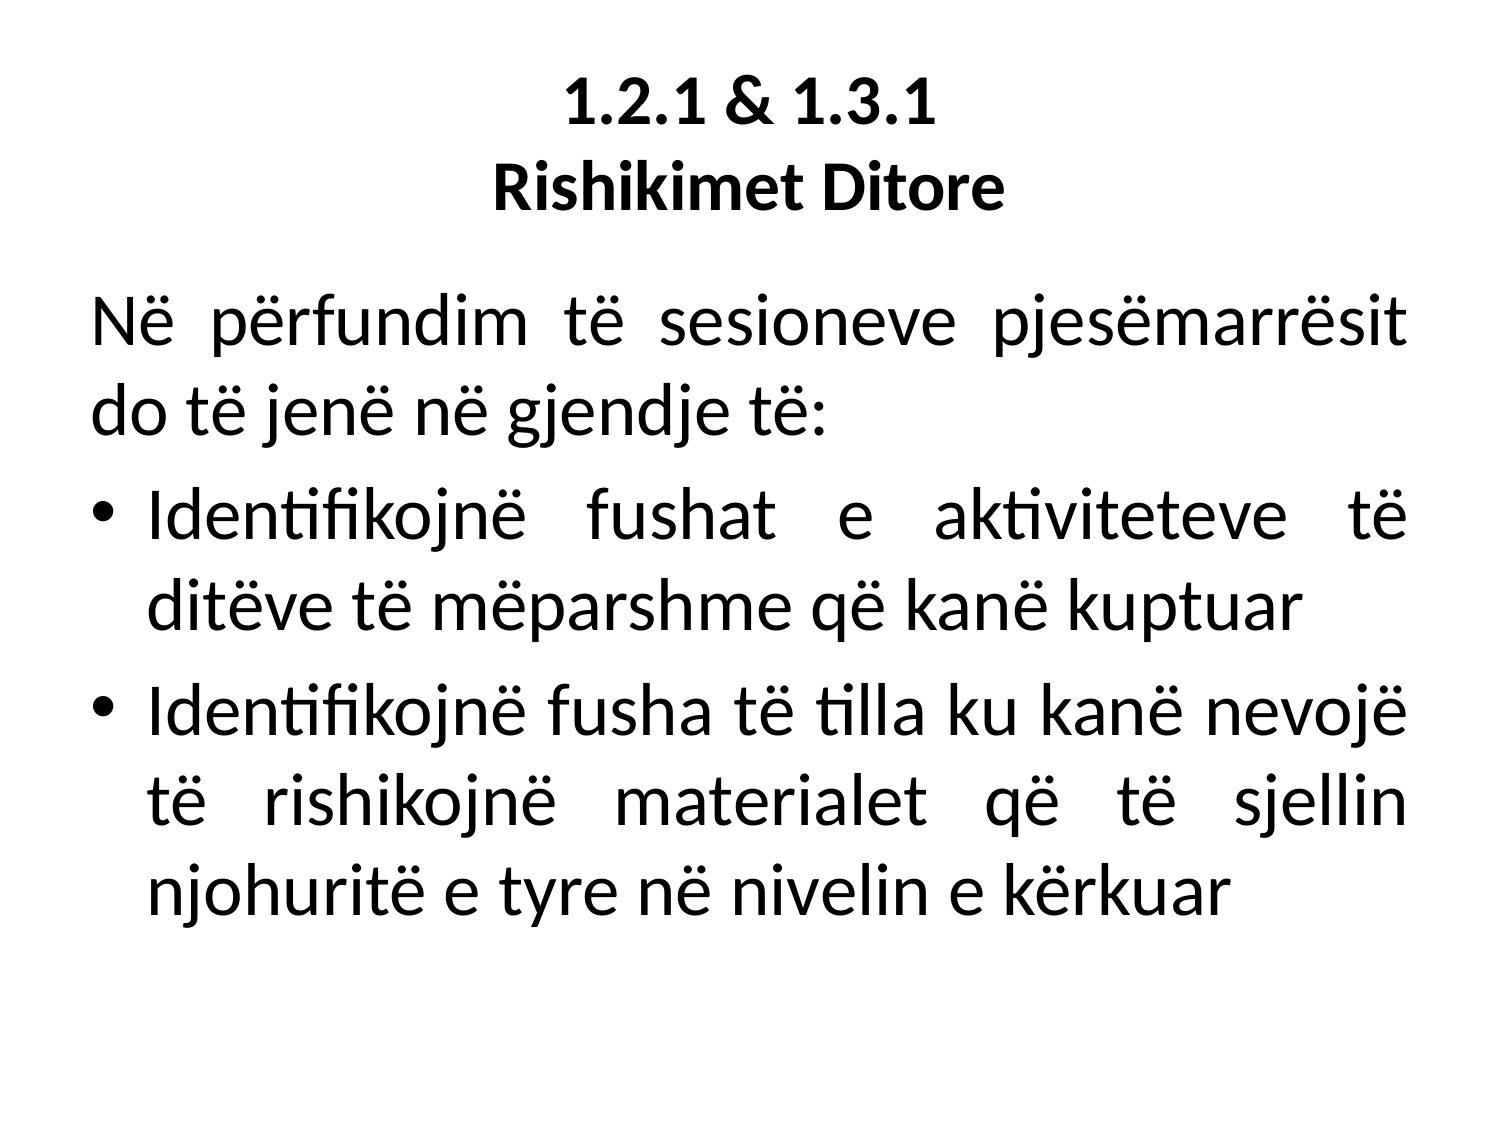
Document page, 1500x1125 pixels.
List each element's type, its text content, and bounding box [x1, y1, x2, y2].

title 1.2.1 & 1.3.1 Rishikimet Ditore [75, 45, 1425, 233]
list Në përfundim të sesioneve pjesëmarrësit do të jenë në gjendje të: Identifikojnë fushat e aktiviteteve të ditëve të mëparshme që kanë kuptuar Identifikojnë fusha të tilla ku kanë nevojë të rishikojnë materialet që të sjellin njohuritë e tyre në nivelin e kërkuar [75, 262, 1425, 1060]
